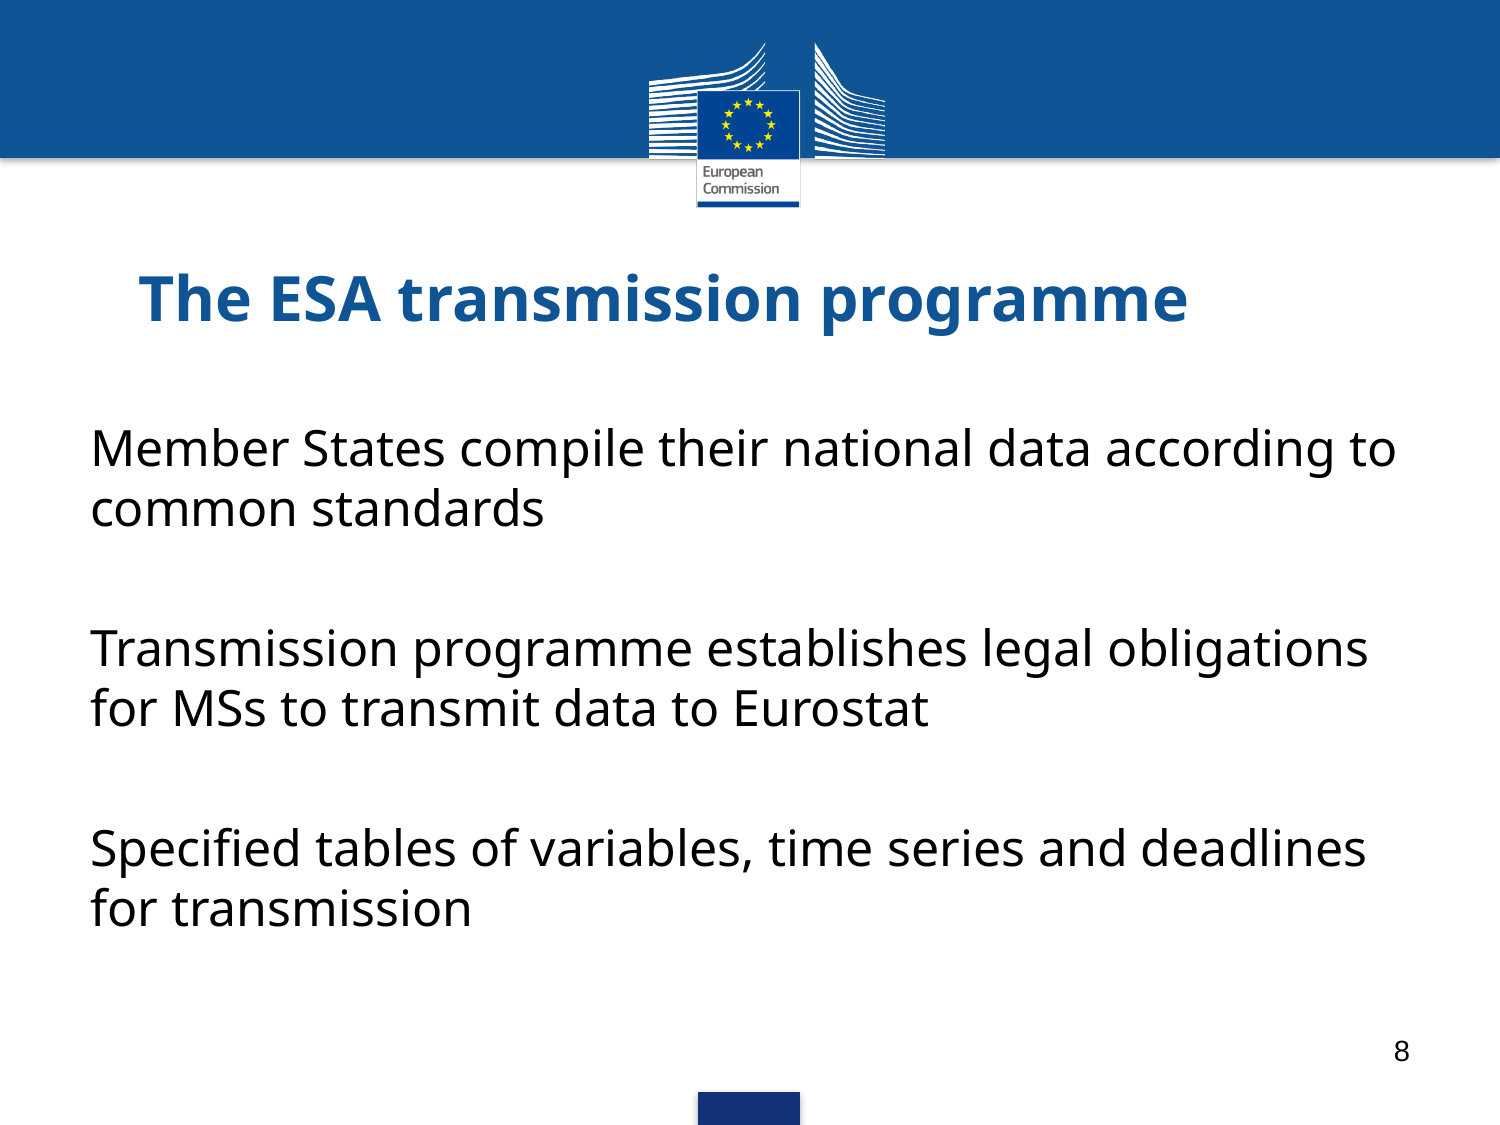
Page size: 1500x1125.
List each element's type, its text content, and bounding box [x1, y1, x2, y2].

slide_number 8 [1074, 1024, 1425, 1103]
title The ESA transmission programme [64, 219, 1415, 374]
picture [649, 42, 885, 208]
list Member States compile their national data according to common standards Transmission programme establishes legal obligations for MSs to transmit data to Eurostat Specified tables of variables, time series and deadlines for transmission [75, 408, 1425, 988]
